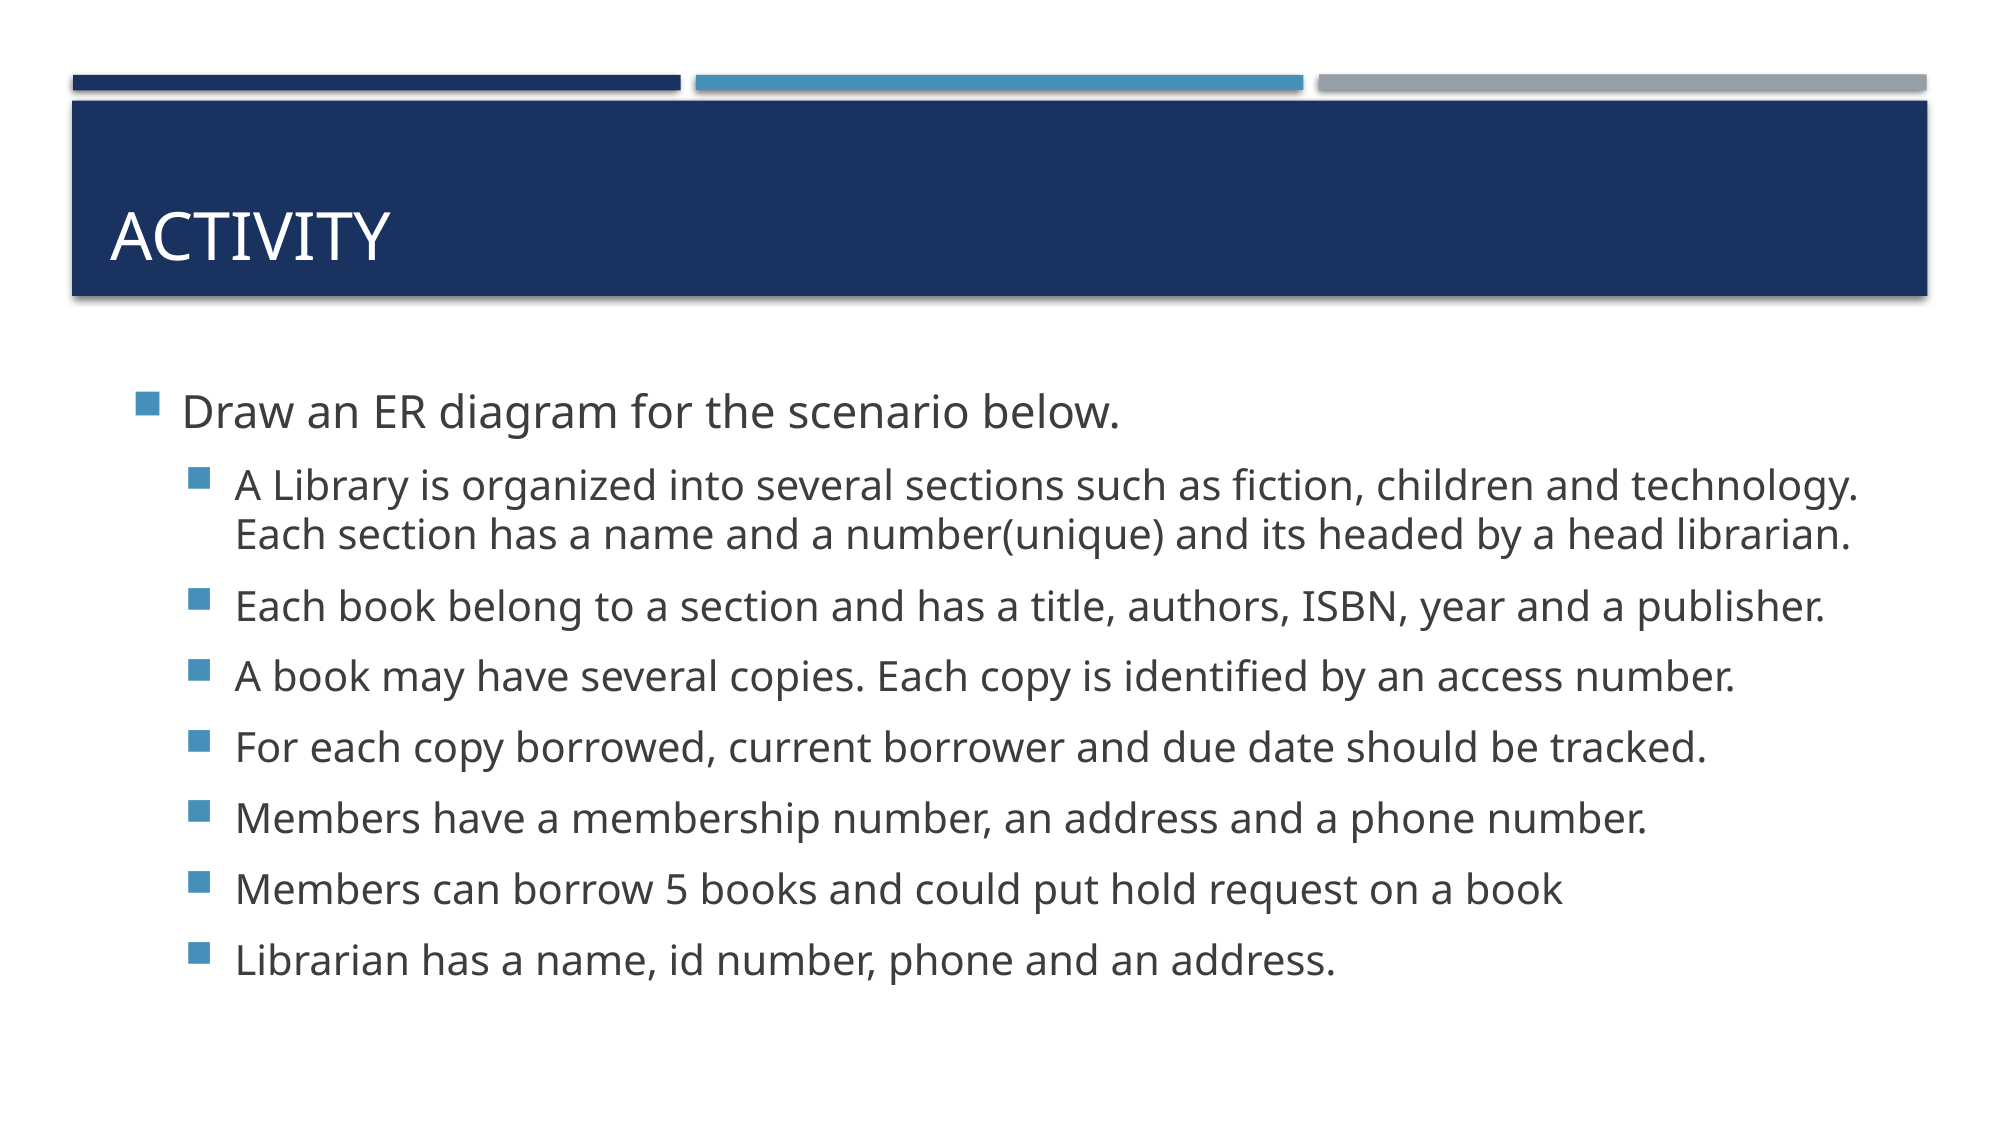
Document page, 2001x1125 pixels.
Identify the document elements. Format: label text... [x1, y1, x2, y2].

list Draw an ER diagram for the scenario below. A Library is organized into several sections such as fiction, children and technology. Each section has a name and a number(unique) and its headed by a head librarian. Each book belong to a section and has a title, authors, ISBN, year and a publisher. A book may have several copies. Each copy is identified by an access number. For each copy borrowed, current borrower and due date should be tracked. Members have a membership number, an address and a phone number. Members can borrow 5 books and could put hold request on a book Librarian has a name, id number, phone and an address. [116, 331, 1905, 1036]
title Activity [95, 115, 1905, 282]
